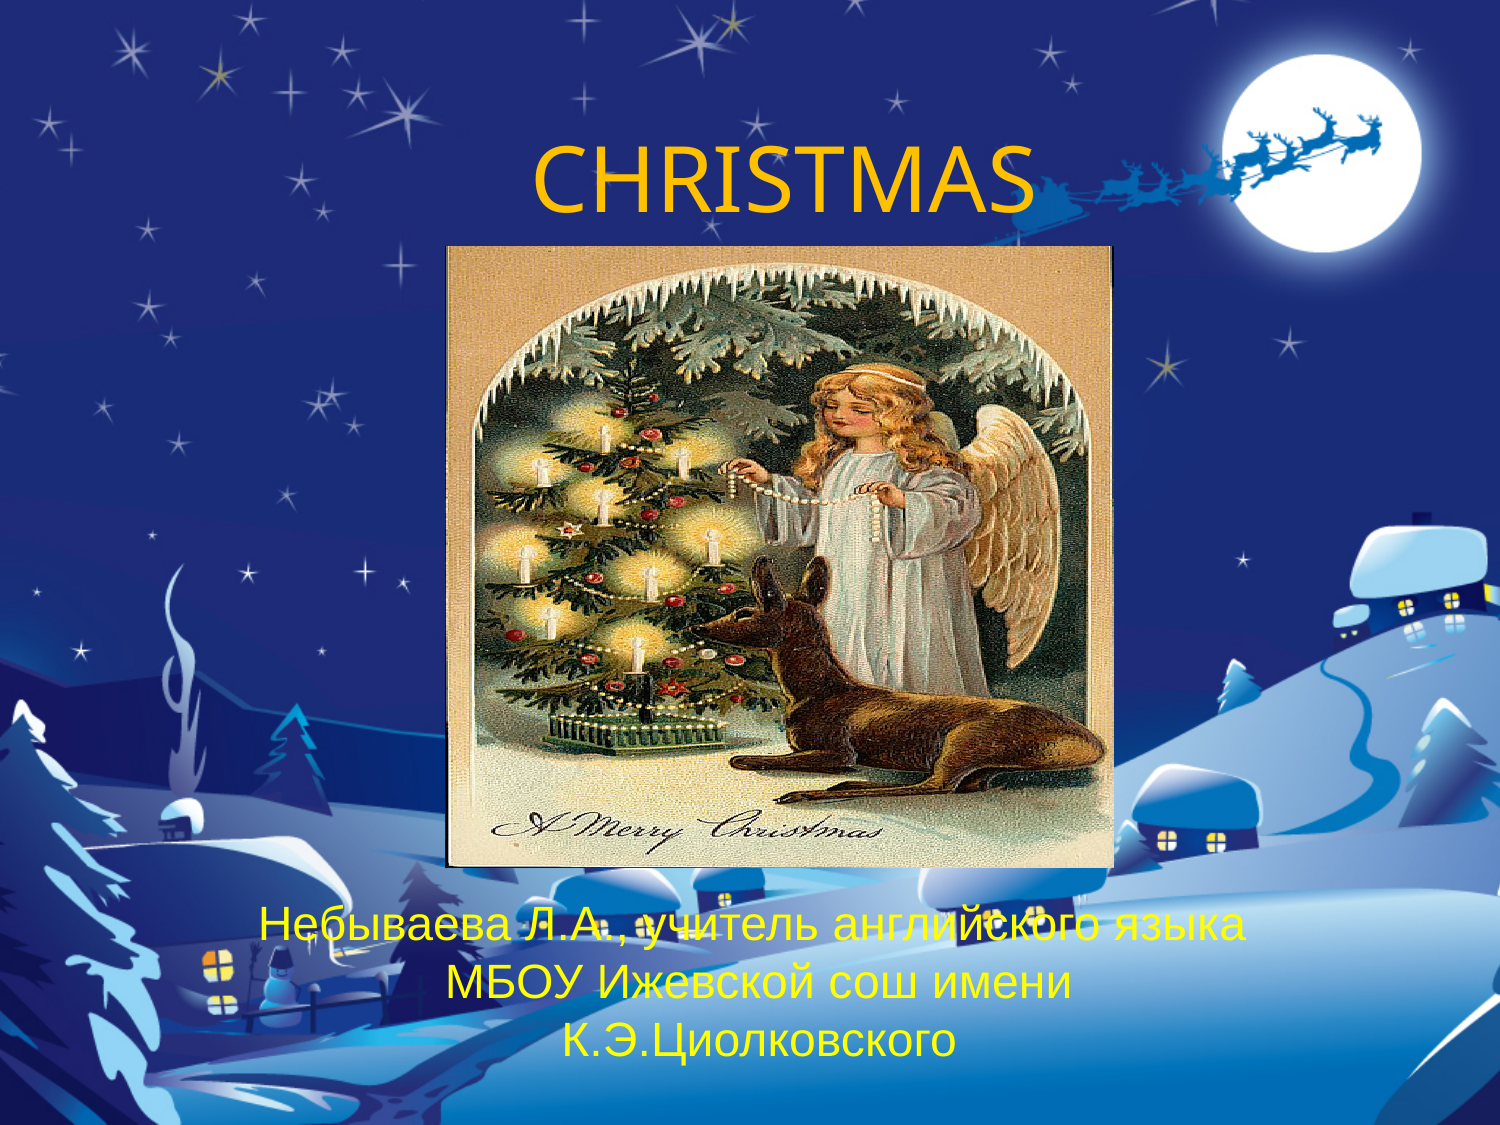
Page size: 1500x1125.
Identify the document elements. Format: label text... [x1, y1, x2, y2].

subtitle Небываева Л.А., учитель английского языка МБОУ Ижевской сош имени К.Э.Циолковского [234, 222, 1285, 1079]
picture [0, 0, 1500, 1125]
title CHRISTMAS [175, 46, 1393, 305]
